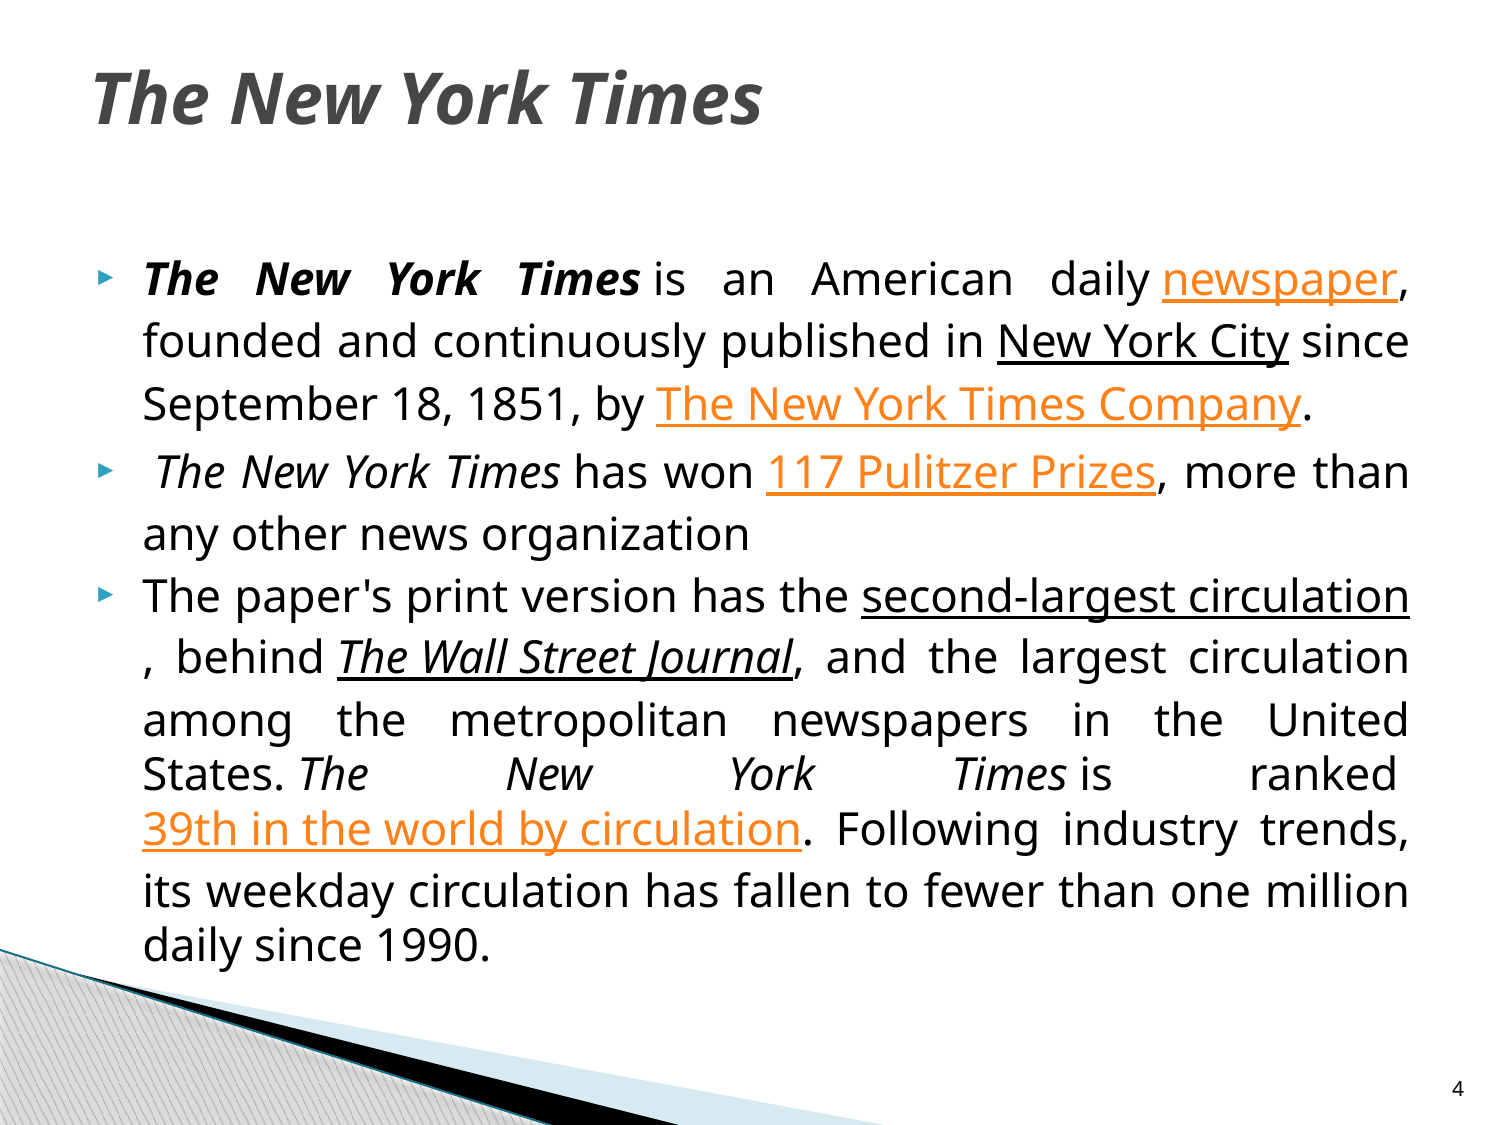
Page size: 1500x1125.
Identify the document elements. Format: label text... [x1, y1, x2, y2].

list The New York Times is an American daily newspaper, founded and continuously published in New York City since September 18, 1851, by The New York Times Company. The New York Times has won 117 Pulitzer Prizes, more than any other news organization The paper's print version has the second-largest circulation, behind The Wall Street Journal, and the largest circulation among the metropolitan newspapers in the United States. The New York Times is ranked 39th in the world by circulation. Following industry trends, its weekday circulation has fallen to fewer than one million daily since 1990. [75, 243, 1425, 986]
slide_number 4 [1418, 1051, 1479, 1112]
title The New York Times [75, 45, 1425, 233]
